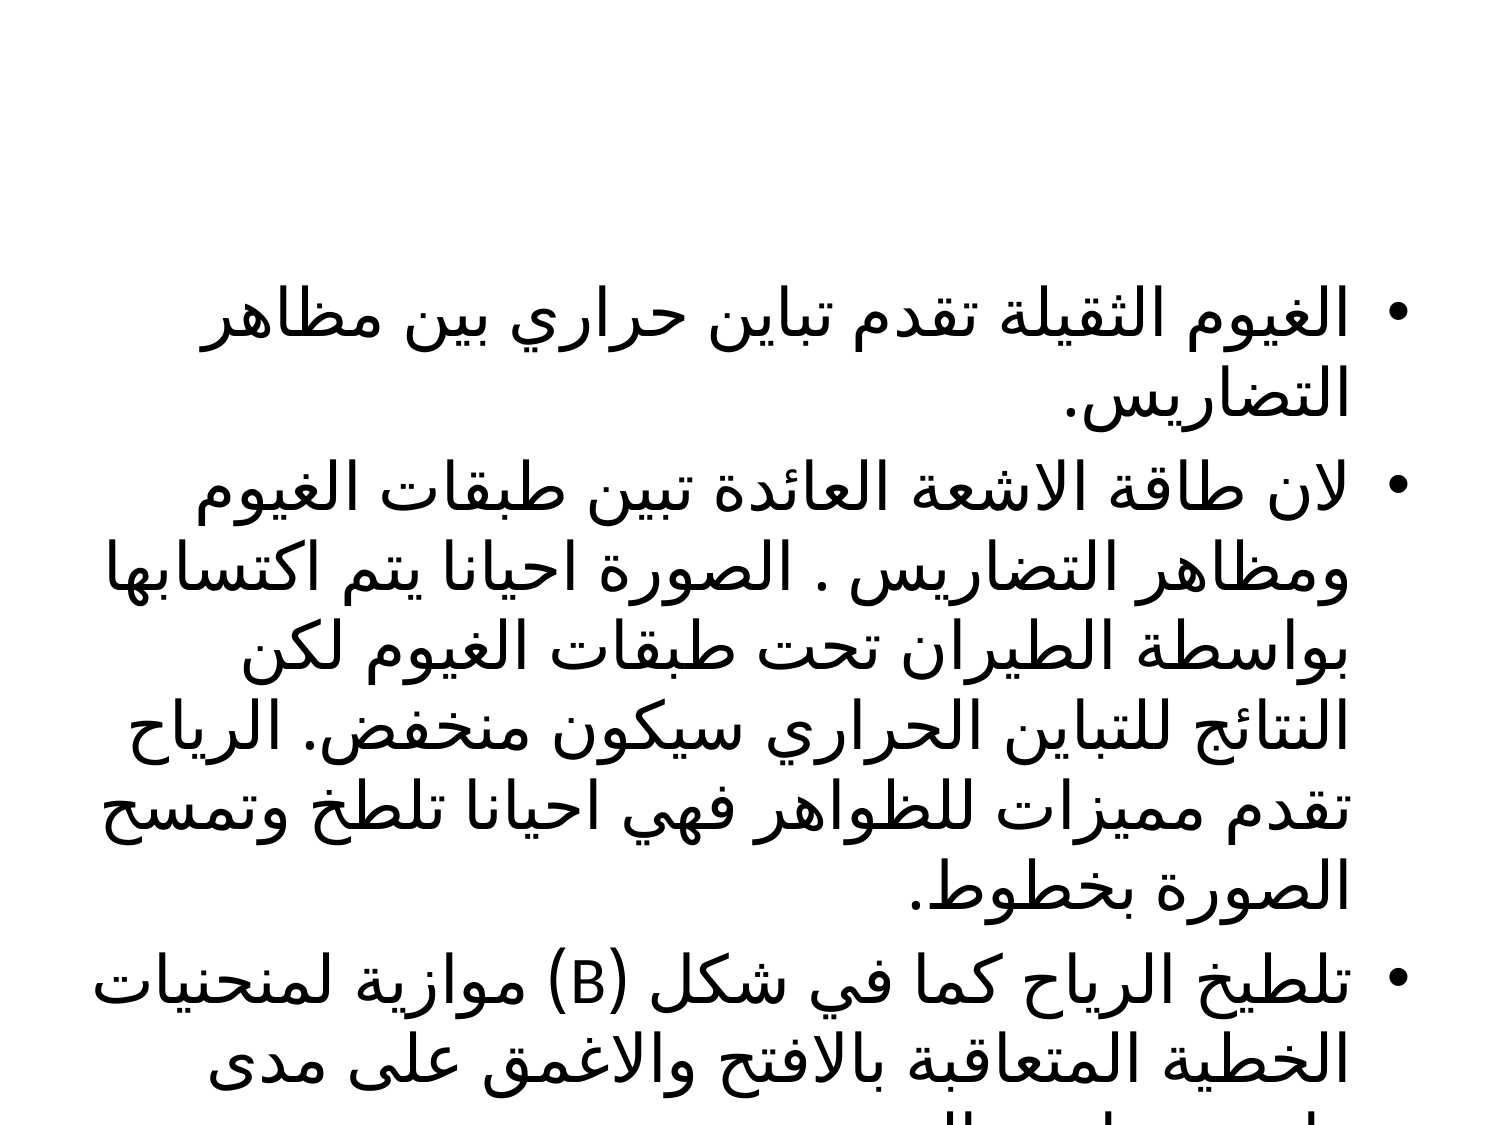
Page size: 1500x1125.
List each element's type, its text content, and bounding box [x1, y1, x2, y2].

list الغيوم الثقيلة تقدم تباين حراري بين مظاهر التضاريس. لان طاقة الاشعة العائدة تبين طبقات الغيوم ومظاهر التضاريس . الصورة احيانا يتم اكتسابها بواسطة الطيران تحت طبقات الغيوم لكن النتائج للتباين الحراري سيكون منخفض. الرياح تقدم مميزات للظواهر فهي احيانا تلطخ وتمسح الصورة بخطوط. تلطيخ الرياح كما في شكل (B) موازية لمنحنيات الخطية المتعاقبة بالافتح والاغمق على مدى واسع جدا من الصورة. [75, 262, 1425, 1005]
